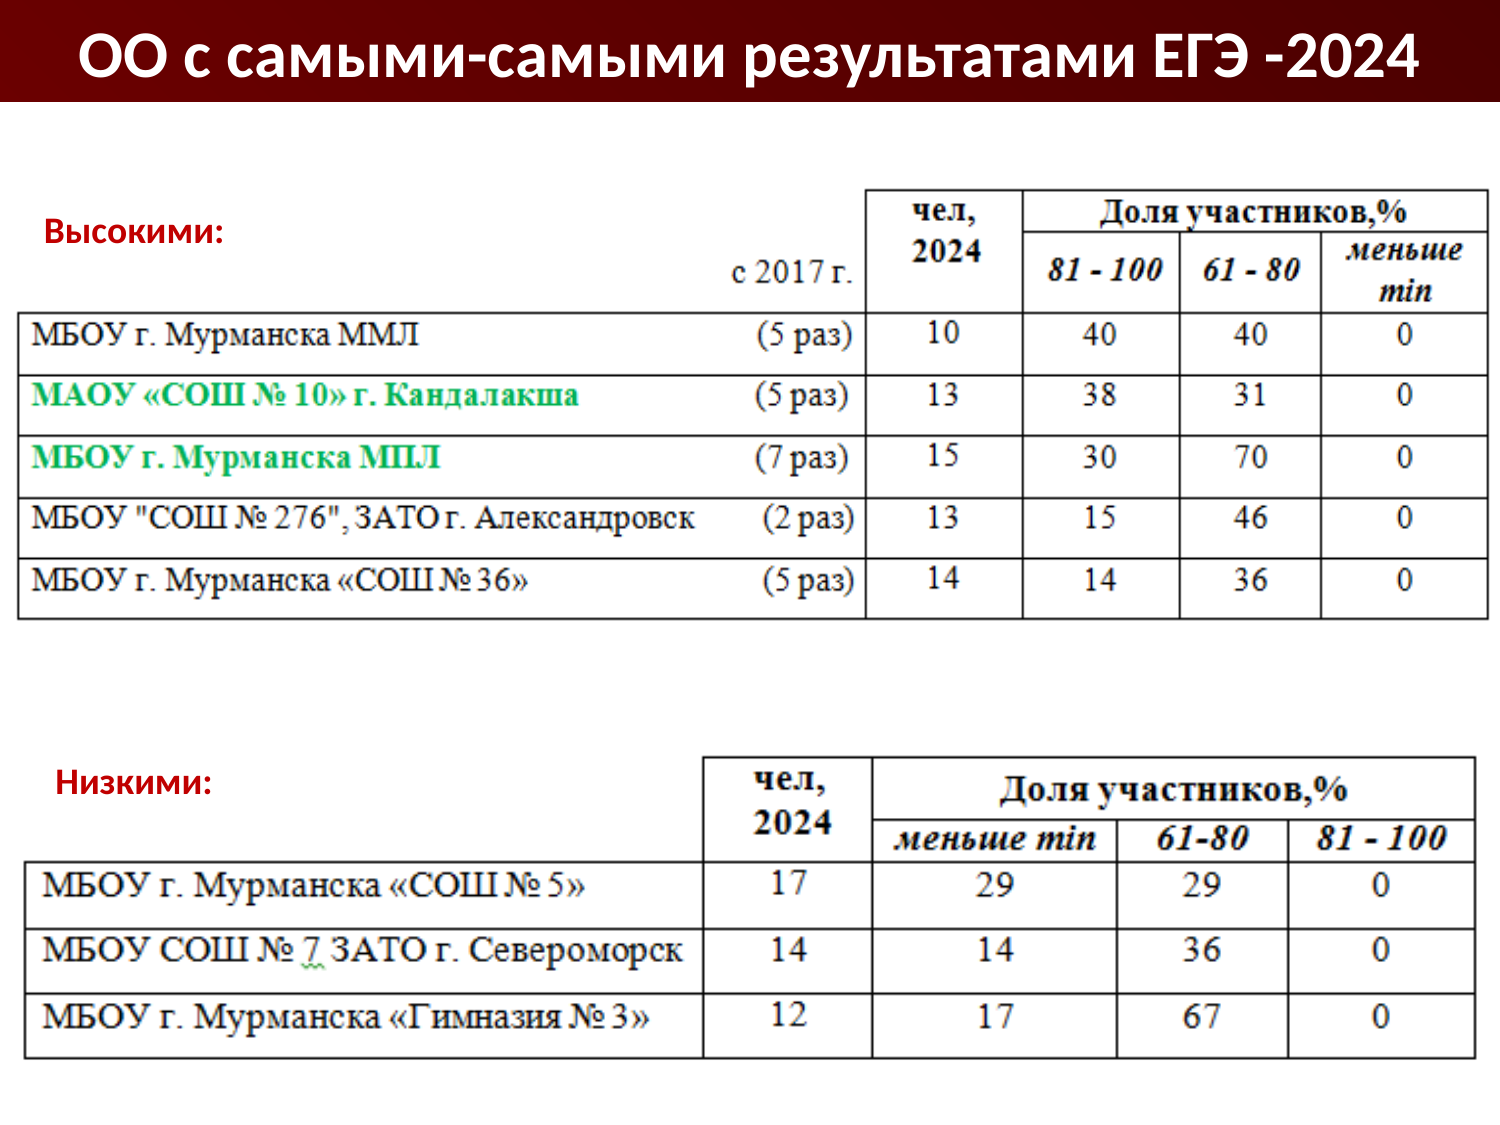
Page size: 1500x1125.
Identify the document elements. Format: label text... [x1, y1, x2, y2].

title ОО с самыми-самыми результатами ЕГЭ -2024 [0, 0, 1500, 102]
picture [4, 171, 1500, 636]
picture [0, 739, 1499, 1089]
